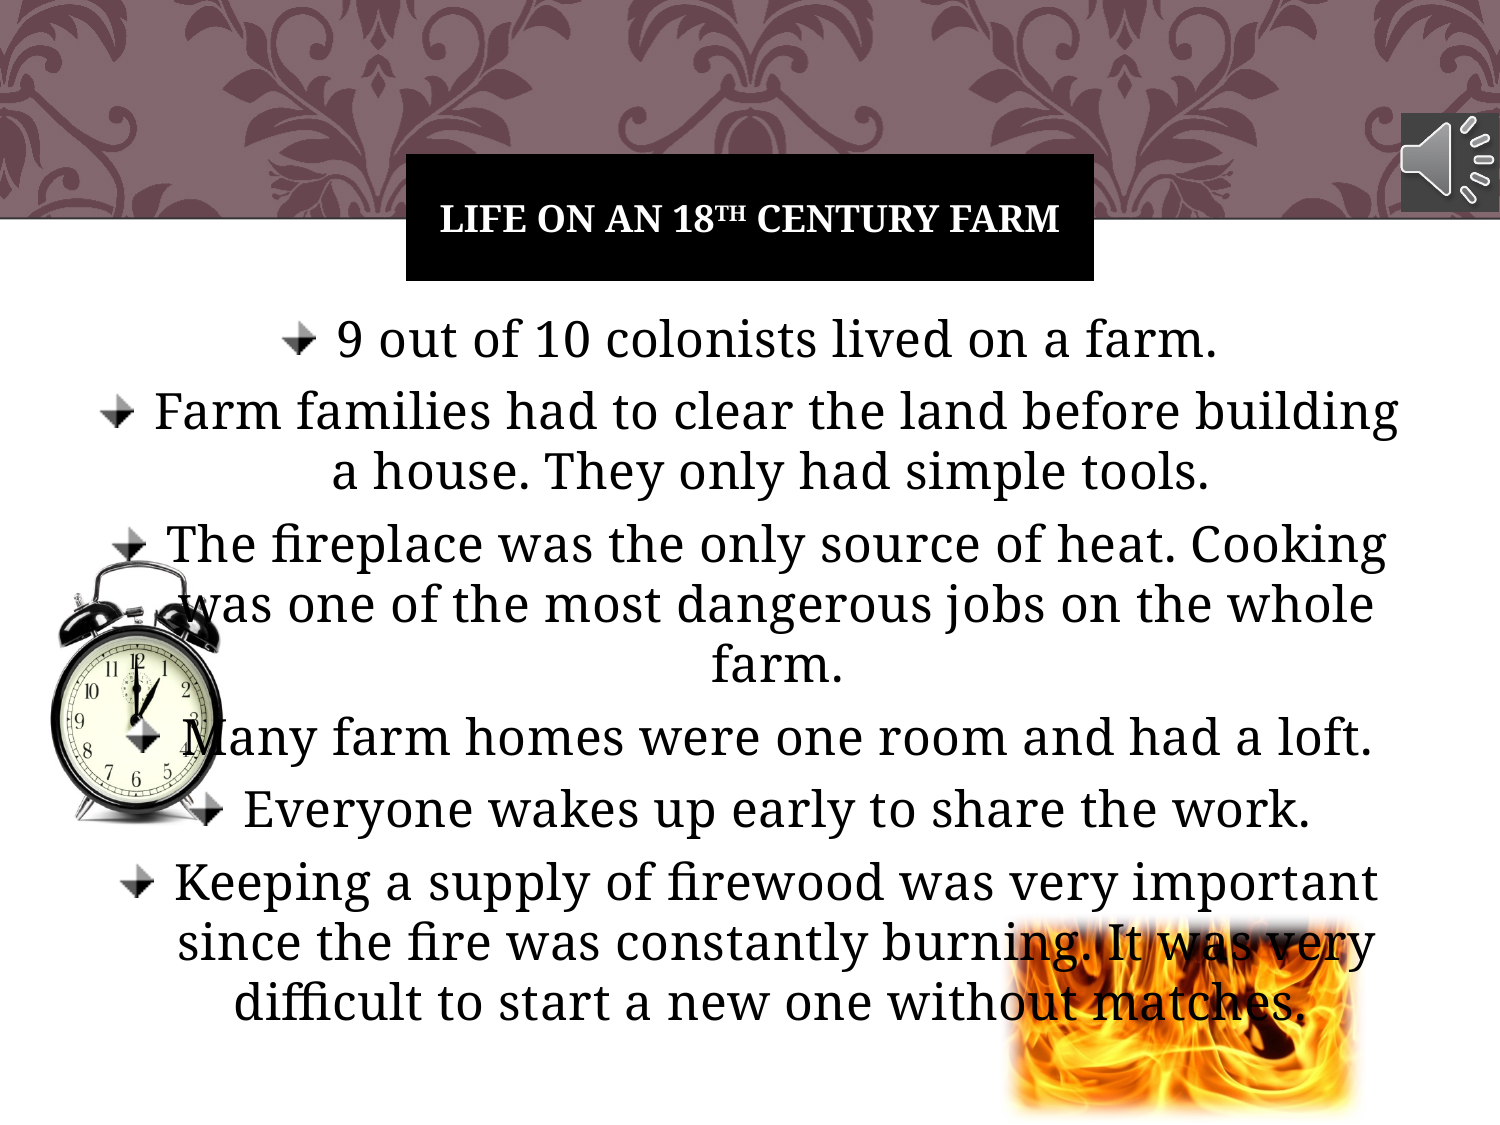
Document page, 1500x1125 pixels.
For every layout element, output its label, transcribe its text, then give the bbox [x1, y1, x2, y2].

picture [280, 319, 316, 355]
picture [118, 862, 154, 898]
title Life on an 18th century farm [406, 154, 1094, 281]
picture [999, 911, 1368, 1125]
list 9 out of 10 colonists lived on a farm. Farm families had to clear the land before building a house. They only had simple tools. The fireplace was the only source of heat. Cooking was one of the most dangerous jobs on the whole farm. Many farm homes were one room and had a loft. Everyone wakes up early to share the work. Keeping a supply of firewood was very important since the fire was constantly burning. It was very difficult to start a new one without matches. [75, 299, 1425, 1088]
picture [98, 392, 134, 428]
picture [1399, 111, 1500, 213]
picture [0, 525, 276, 850]
